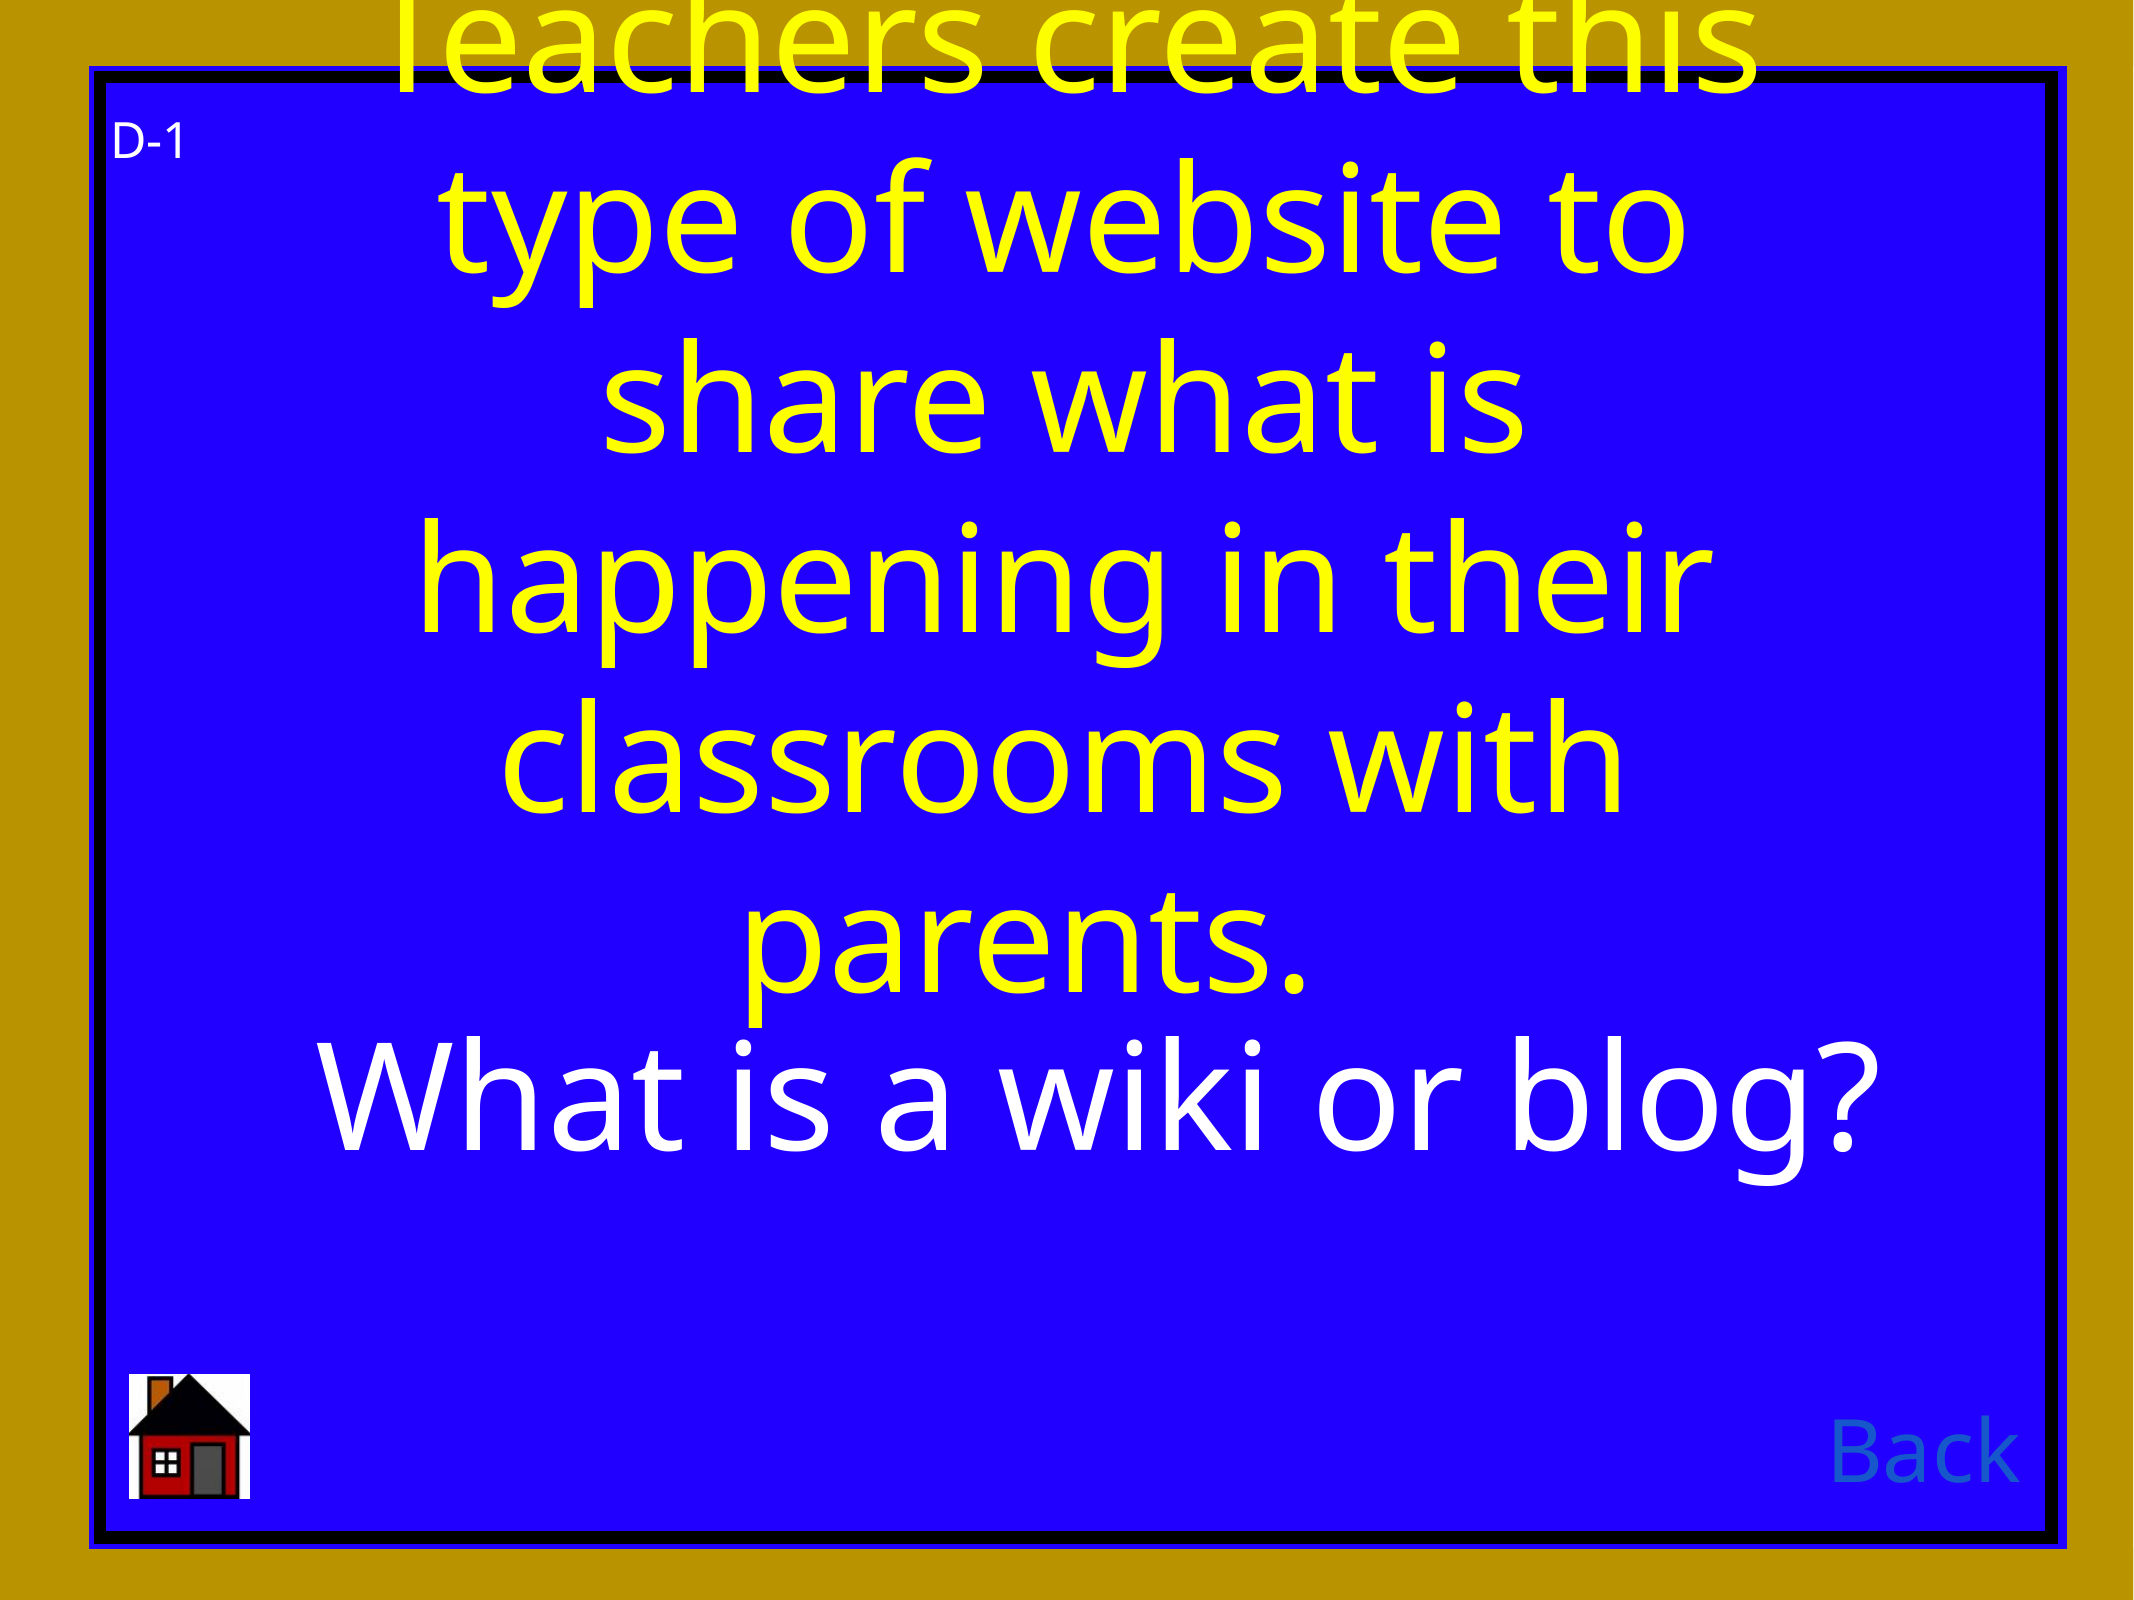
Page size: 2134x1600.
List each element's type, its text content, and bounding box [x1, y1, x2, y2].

text_box What is a wiki or blog? [314, 1000, 1883, 1181]
text_box [0, 0, 2132, 1600]
picture [128, 1374, 250, 1499]
text_box Teachers create this type of website to share what is happening in their classrooms with parents. [229, 387, 1900, 577]
text_box D-1 [110, 108, 192, 169]
